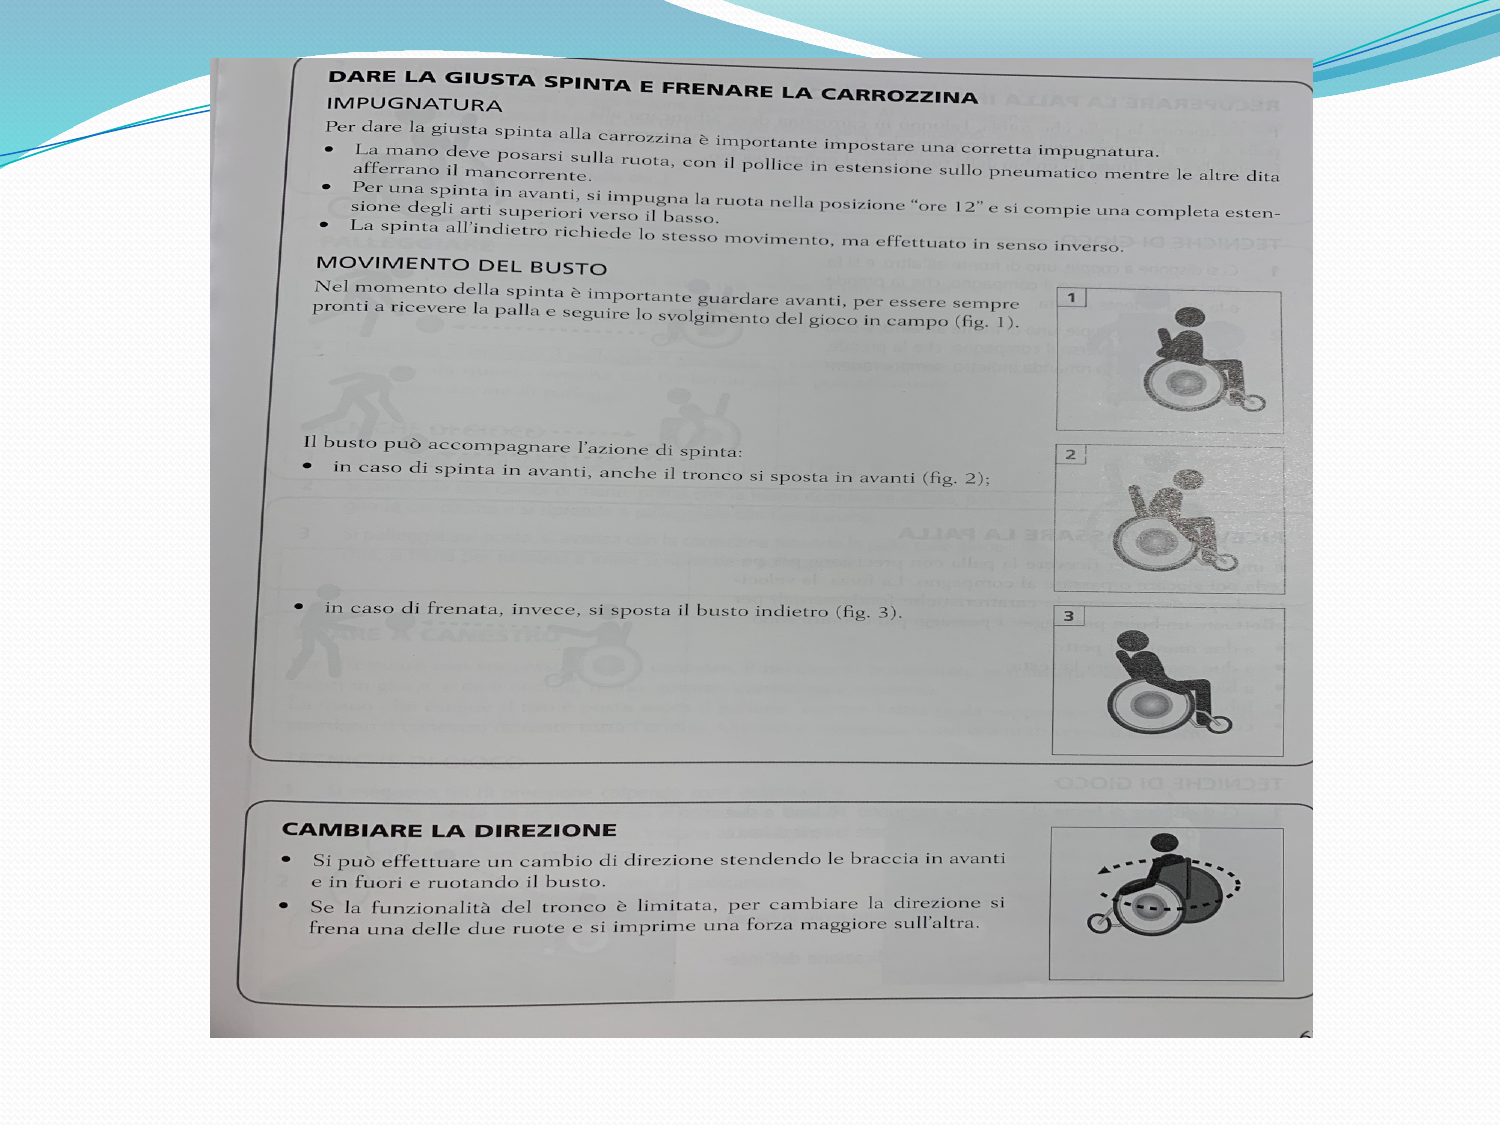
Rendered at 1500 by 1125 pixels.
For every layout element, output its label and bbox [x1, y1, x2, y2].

list [210, 58, 1313, 1038]
